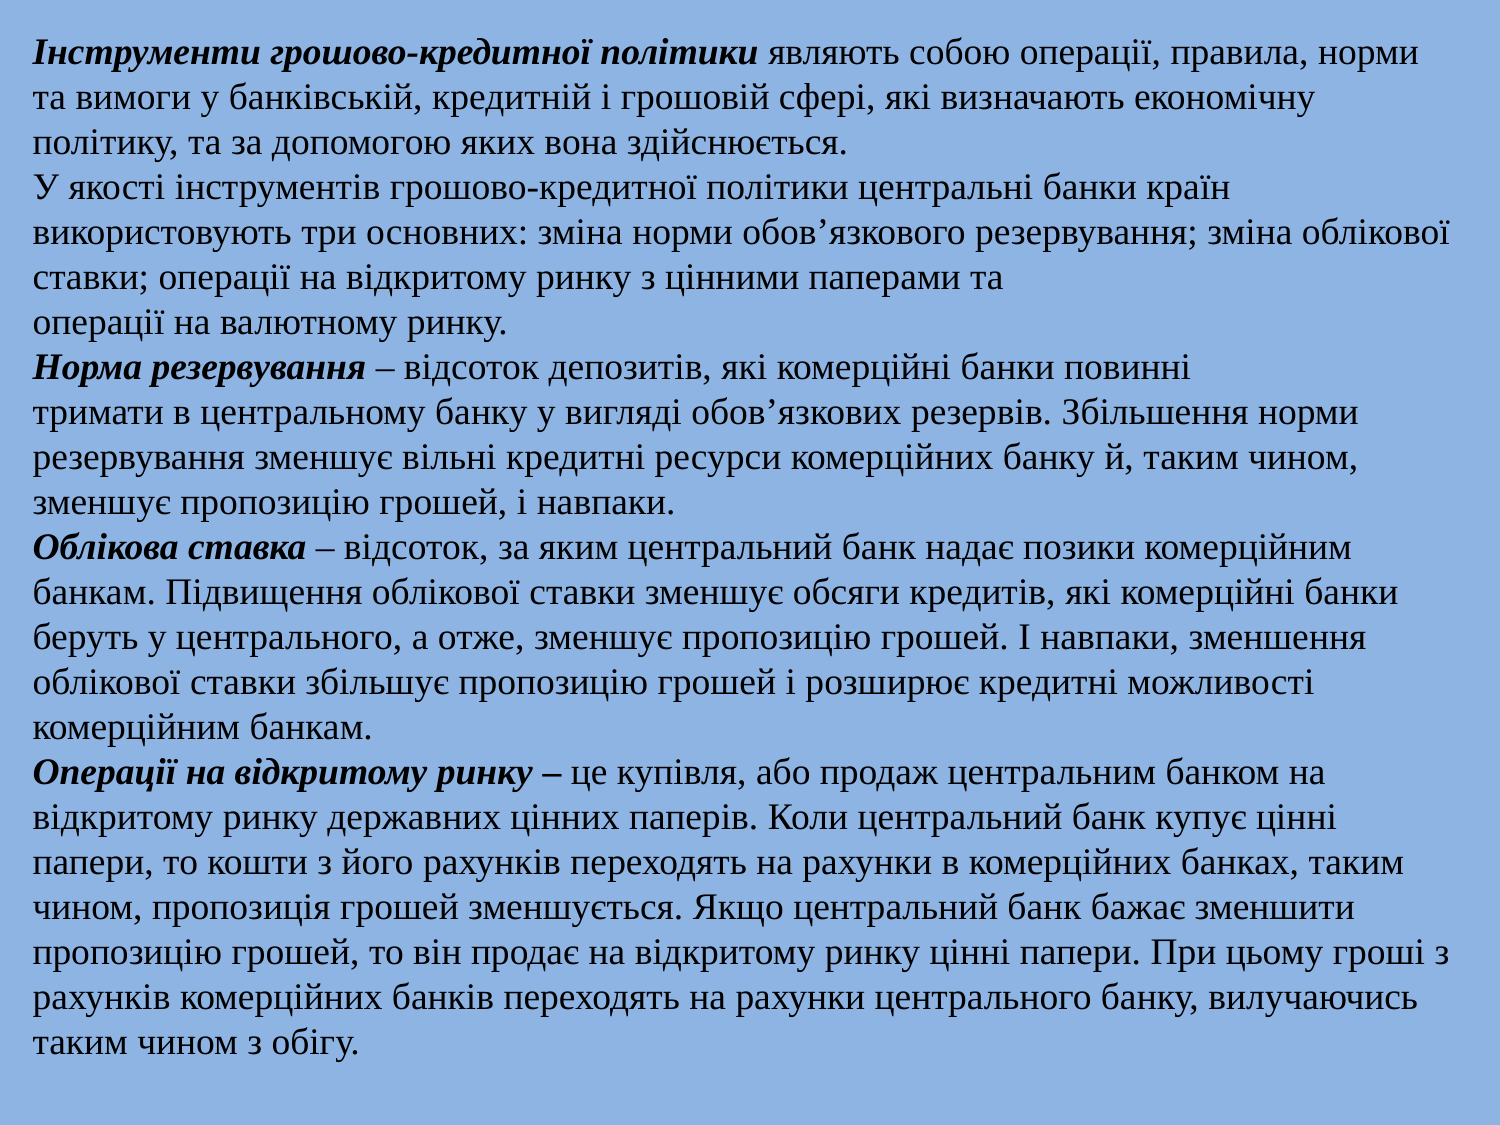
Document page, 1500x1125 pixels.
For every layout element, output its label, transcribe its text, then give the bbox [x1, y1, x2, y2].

list Інструменти грошово-кредитної політики являють собою операції, правила, норми та вимоги у банківській, кредитній і грошовій сфері, які визначають економічну політику, та за допомогою яких вона здійснюється. У якості інструментів грошово-кредитної політики центральні банки країн використовують три основних: зміна норми обов’язкового резервування; зміна облікової ставки; операції на відкритому ринку з цінними паперами та операції на валютному ринку. Норма резервування – відсоток депозитів, які комерційні банки повинні тримати в центральному банку у вигляді обов’язкових резервів. Збільшення норми резервування зменшує вільні кредитні ресурси комерційних банку й, таким чином, зменшує пропозицію грошей, і навпаки. Облікова ставка – відсоток, за яким центральний банк надає позики комерційним банкам. Підвищення облікової ставки зменшує обсяги кредитів, які комерційні банки беруть у центрального, а отже, зменшує пропозицію грошей. І навпаки, зменшення облікової ставки збільшує пропозицію грошей і розширює кредитні можливості комерційним банкам. Операції на відкритому ринку – це купівля, або продаж центральним банком на відкритому ринку державних цінних паперів. Коли центральний банк купує цінні папери, то кошти з його рахунків переходять на рахунки в комерційних банках, таким чином, пропозиція грошей зменшується. Якщо центральний банк бажає зменшити пропозицію грошей, то він продає на відкритому ринку цінні папери. При цьому гроші з рахунків комерційних банків переходять на рахунки центрального банку, вилучаючись таким чином з обігу. [17, 19, 1471, 1125]
